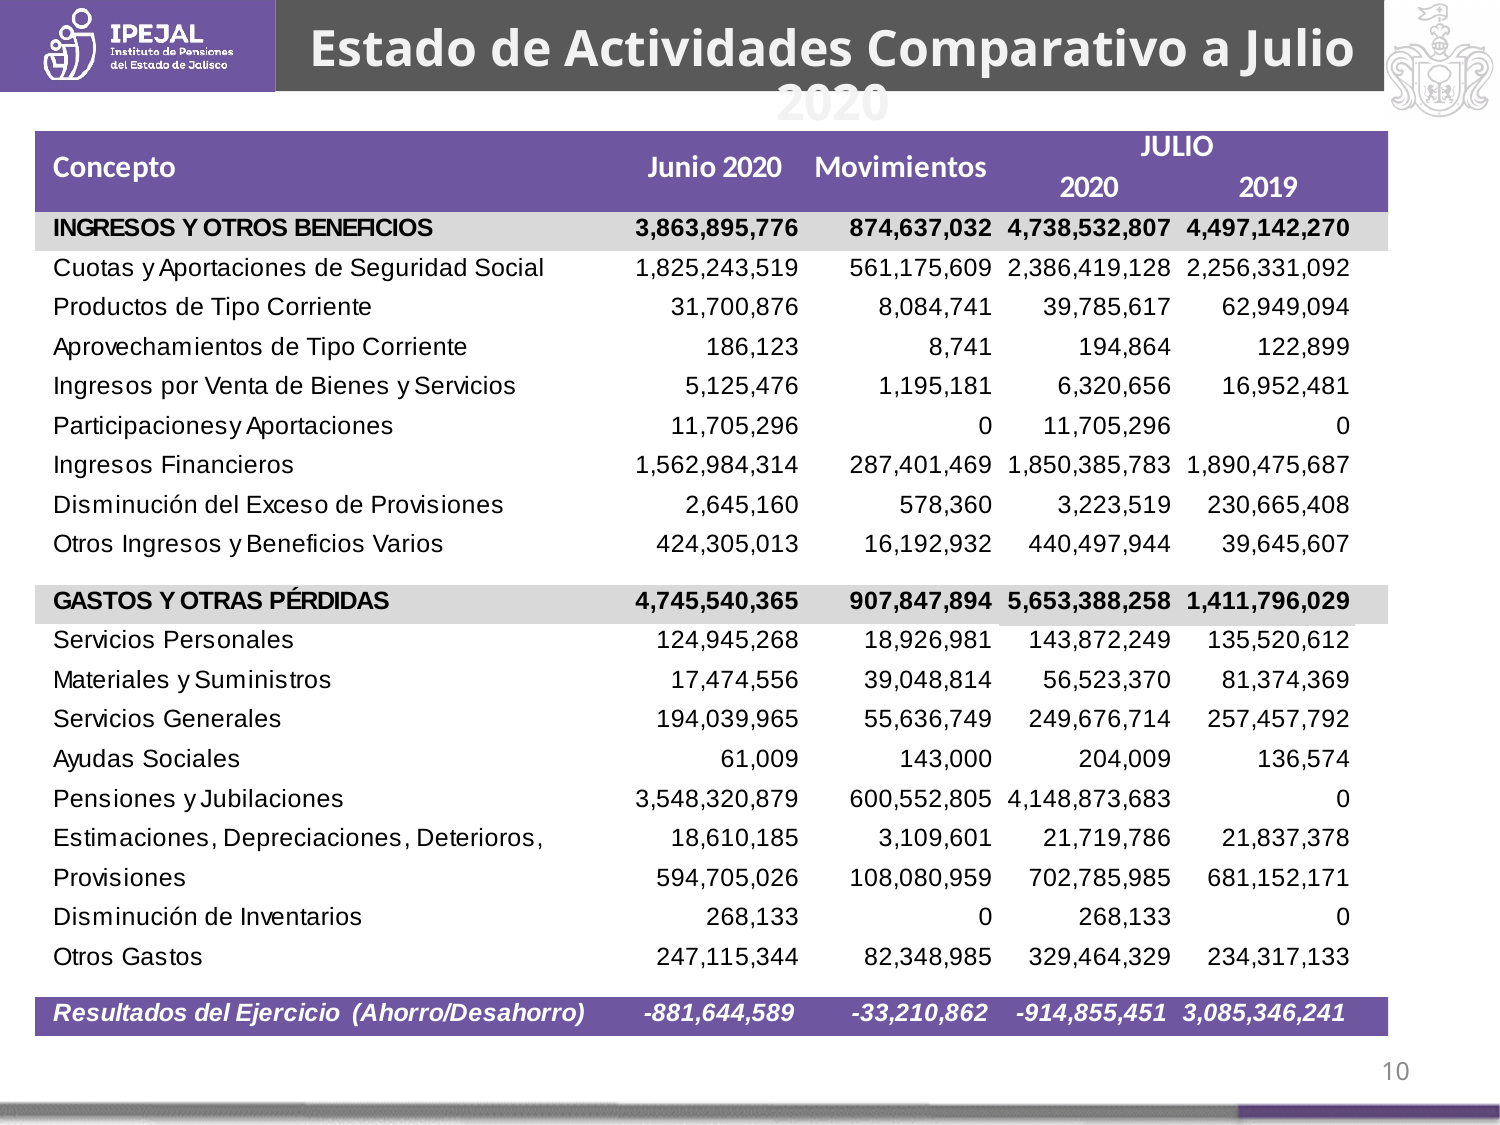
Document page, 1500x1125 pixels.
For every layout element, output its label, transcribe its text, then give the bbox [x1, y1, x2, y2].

picture [0, 0, 276, 92]
picture [0, 1096, 1500, 1125]
text_box Estado de Actividades Comparativo a Julio 2020 [277, 15, 1389, 97]
slide_number 9 [1074, 1042, 1425, 1103]
picture [35, 108, 1389, 1055]
